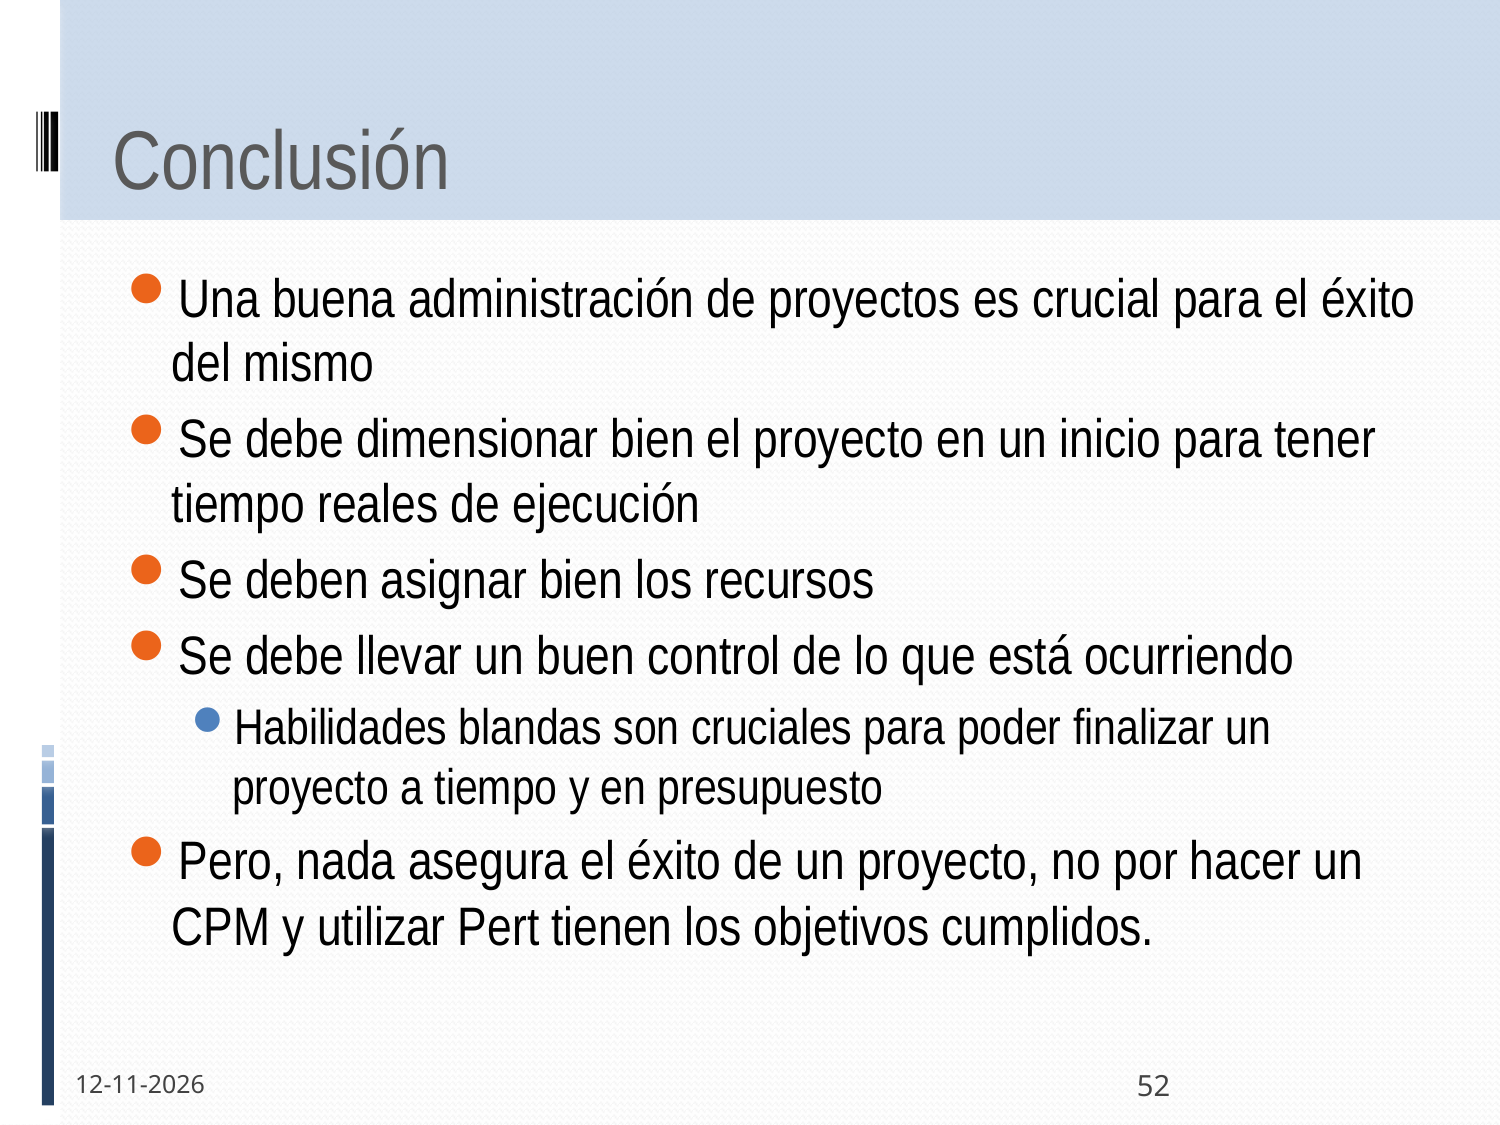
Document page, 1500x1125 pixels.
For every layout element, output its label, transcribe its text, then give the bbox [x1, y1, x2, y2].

slide_number 52 [1045, 1046, 1171, 1107]
title Conclusión [111, 18, 1436, 207]
list Una buena administración de proyectos es crucial para el éxito del mismo Se debe dimensionar bien el proyecto en un inicio para tener tiempo reales de ejecución Se deben asignar bien los recursos Se debe llevar un buen control de lo que está ocurriendo Habilidades blandas son cruciales para poder finalizar un proyecto a tiempo y en presupuesto Pero, nada asegura el éxito de un proyecto, no por hacer un CPM y utilizar Pert tienen los objetivos cumplidos. [111, 255, 1436, 1038]
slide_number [75, 1042, 243, 1103]
